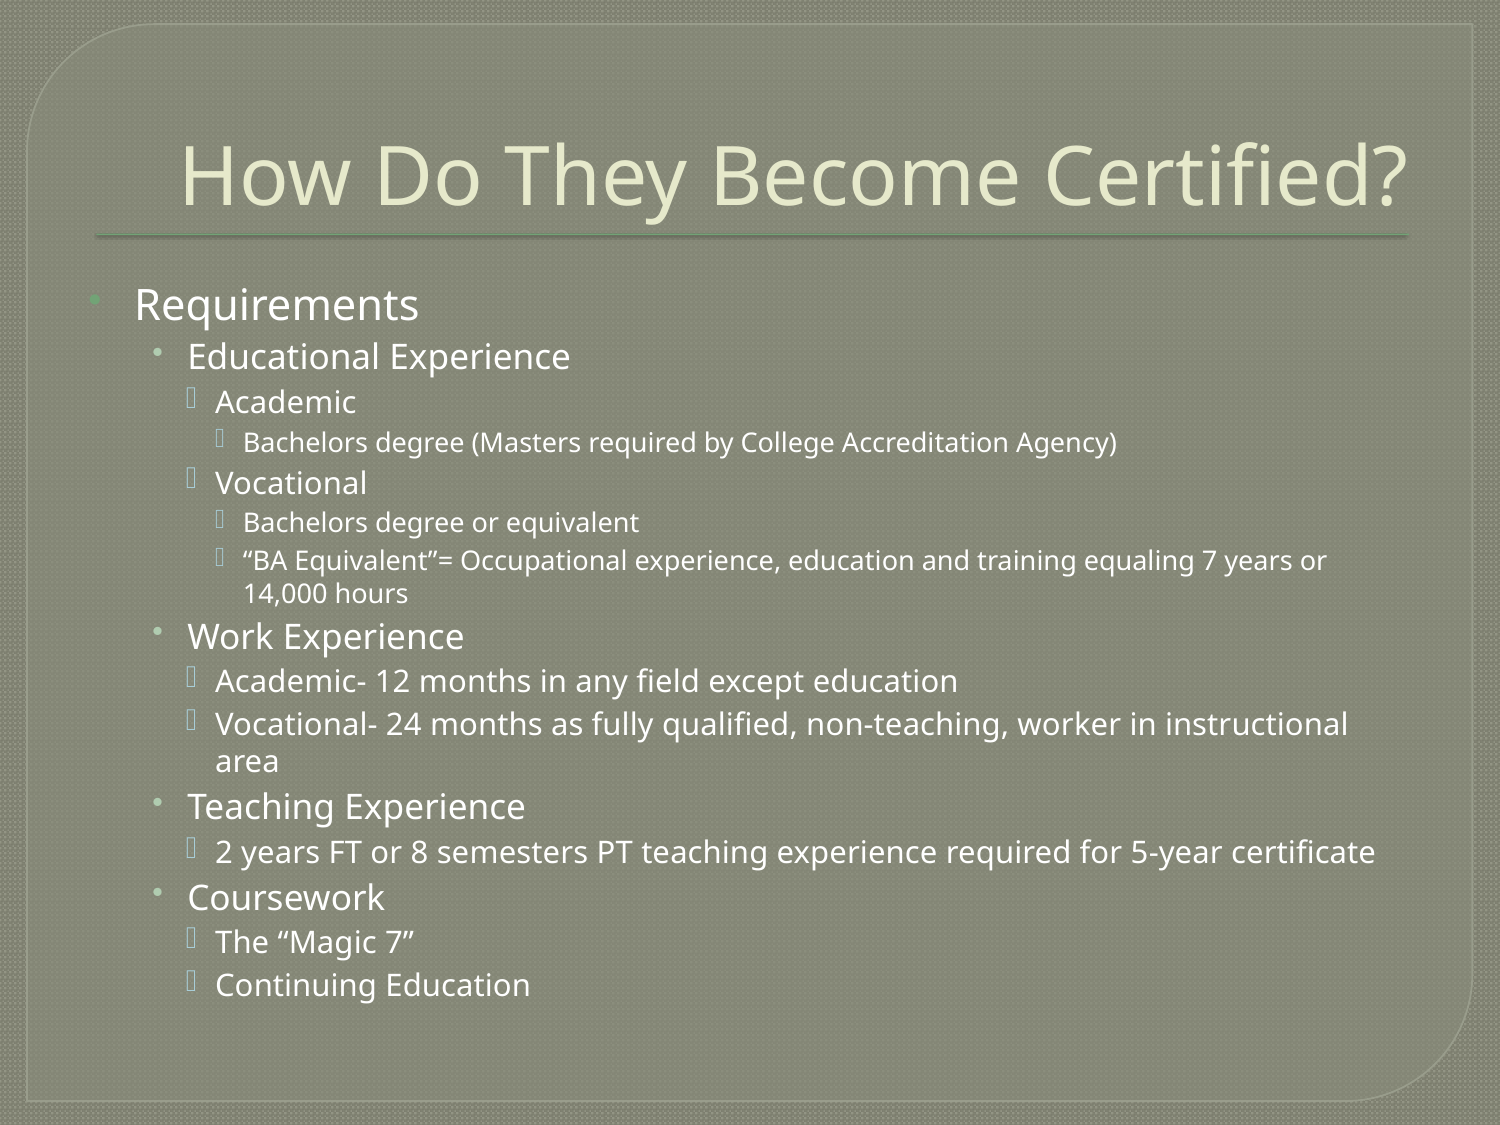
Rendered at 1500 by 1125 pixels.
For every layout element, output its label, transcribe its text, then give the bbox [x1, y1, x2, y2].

list Requirements Educational Experience Academic Bachelors degree (Masters required by College Accreditation Agency) Vocational Bachelors degree or equivalent “BA Equivalent”= Occupational experience, education and training equaling 7 years or 14,000 hours Work Experience Academic- 12 months in any field except education Vocational- 24 months as fully qualified, non-teaching, worker in instructional area Teaching Experience 2 years FT or 8 semesters PT teaching experience required for 5-year certificate Coursework The “Magic 7” Continuing Education [75, 270, 1425, 1013]
title How Do They Become Certified? [75, 41, 1425, 230]
